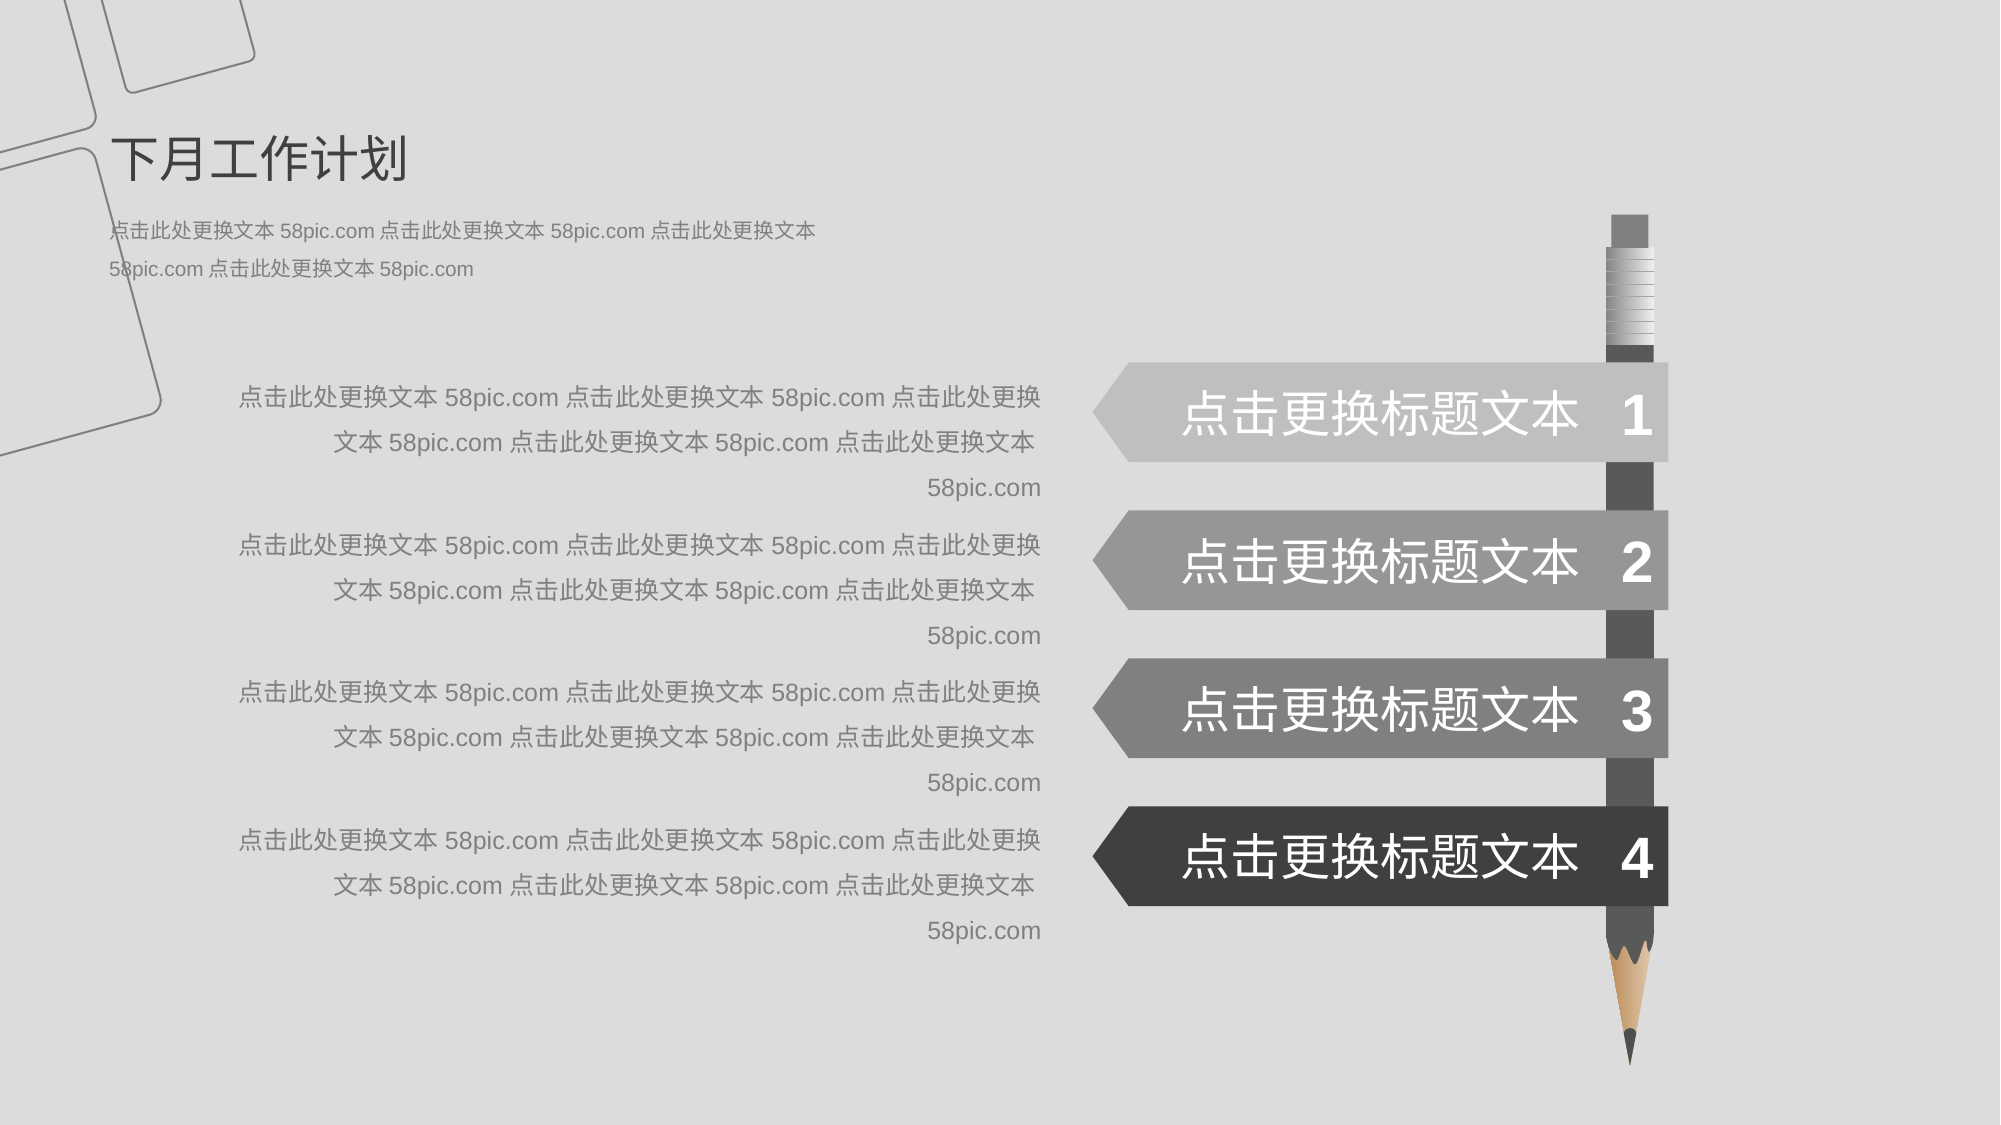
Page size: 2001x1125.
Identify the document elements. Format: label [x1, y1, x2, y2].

text_box [1092, 214, 1670, 1066]
text_box [210, 359, 1057, 909]
text_box [0, 0, 895, 449]
